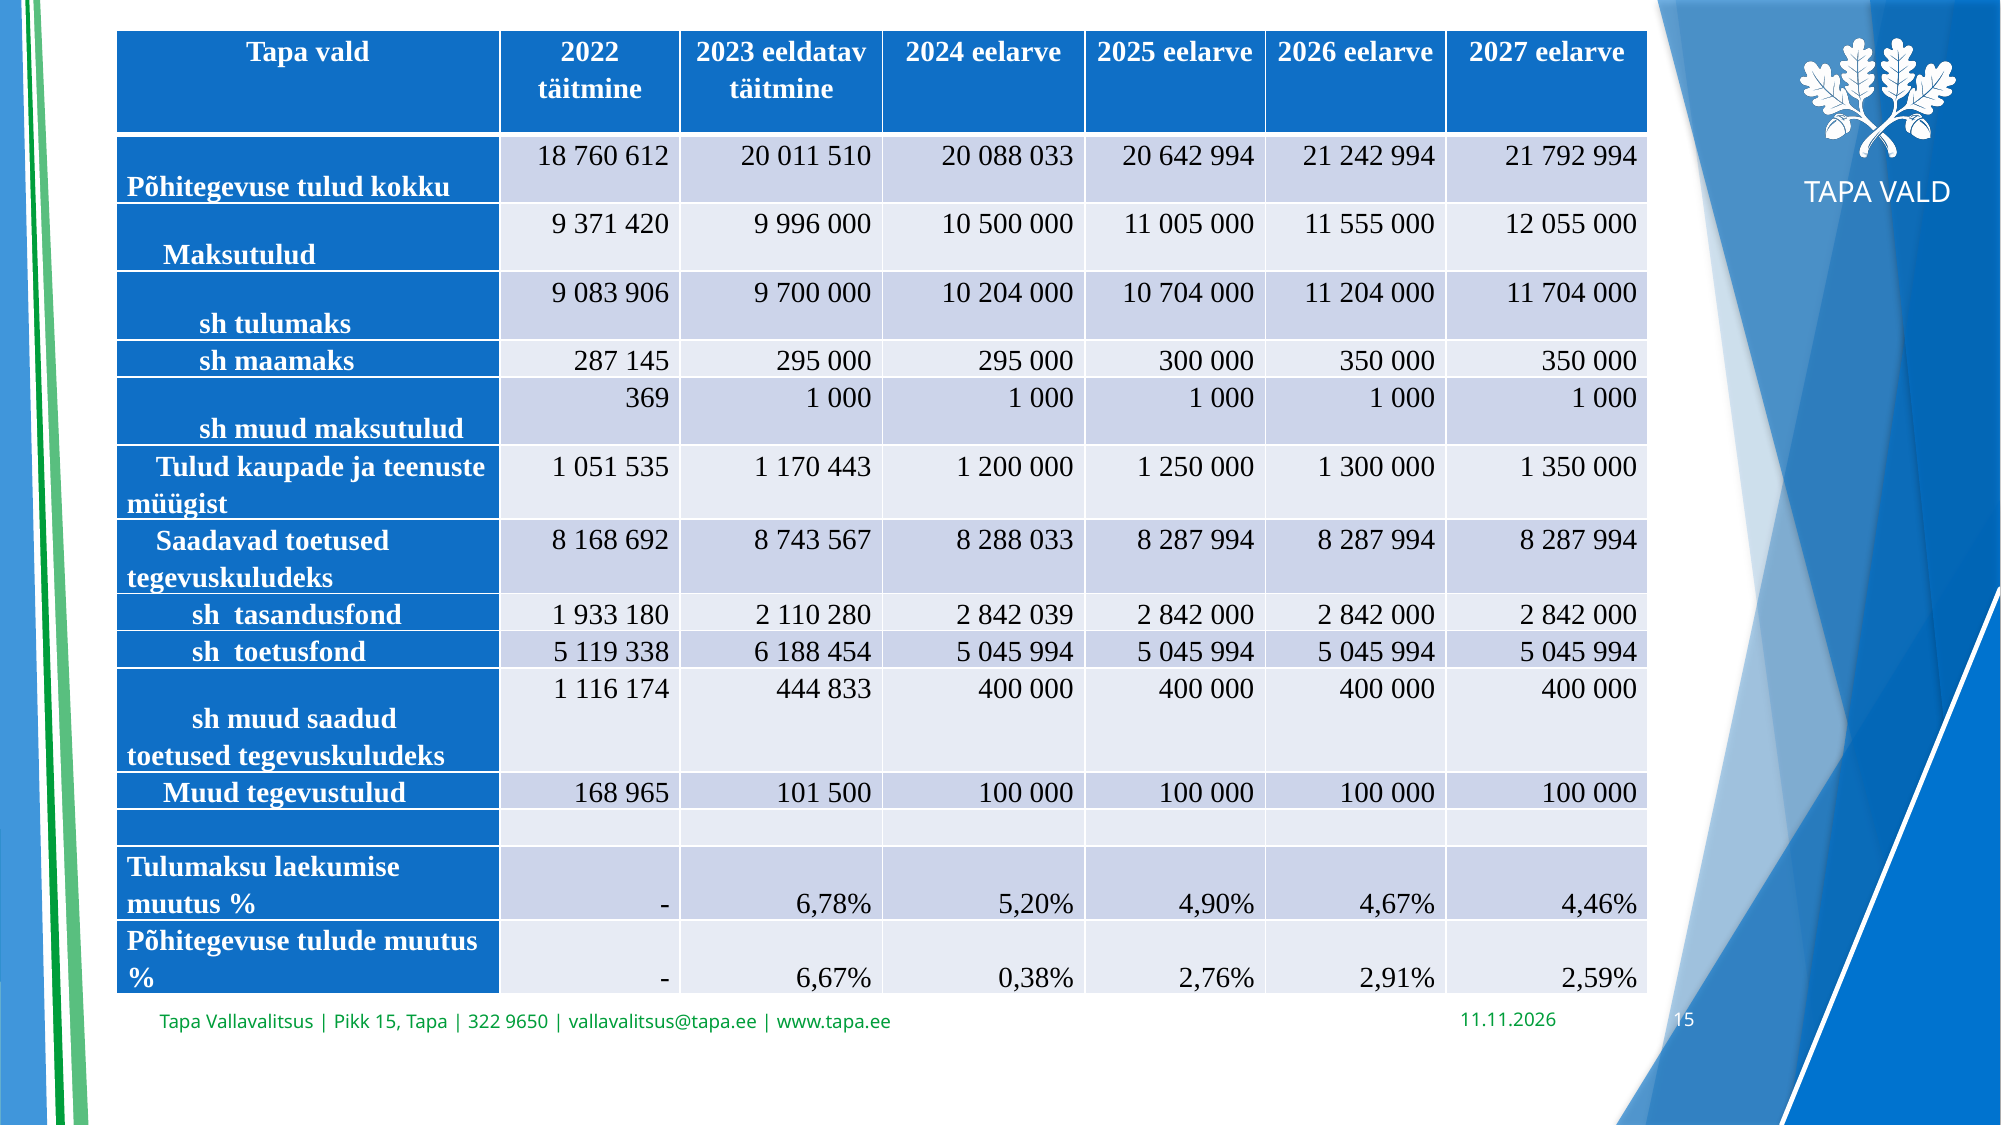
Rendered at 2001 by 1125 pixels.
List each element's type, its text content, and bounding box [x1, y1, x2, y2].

table_cell 0,38% [883, 921, 1084, 992]
table_cell 8 287 994 [1266, 520, 1445, 593]
table_cell 369 [501, 378, 679, 444]
table_cell 2,76% [1086, 921, 1265, 992]
table_cell 1 200 000 [883, 446, 1084, 518]
table_cell 8 287 994 [1086, 520, 1265, 593]
table_cell 8 288 033 [883, 520, 1084, 593]
table_header 2023 eeldatav täitmine [681, 31, 882, 132]
table_cell 10 500 000 [883, 204, 1084, 270]
table_cell 5 045 994 [883, 631, 1084, 667]
table_cell [1086, 810, 1265, 845]
table_cell 5 045 994 [1447, 631, 1647, 667]
slide_number 15 [1597, 990, 1710, 1051]
table_cell 20 011 510 [681, 137, 882, 202]
table_cell 350 000 [1447, 341, 1647, 376]
table_cell 8 743 567 [681, 520, 882, 593]
table_cell 4,46% [1447, 847, 1647, 919]
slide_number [1421, 990, 1572, 1051]
table_cell 5 045 994 [1266, 631, 1445, 667]
table_cell 101 500 [681, 773, 882, 808]
table_cell [681, 810, 882, 845]
table_header 2027 eelarve [1447, 31, 1647, 132]
table_cell 21 242 994 [1266, 137, 1445, 202]
table_cell 2 842 000 [1447, 594, 1647, 630]
table_cell 100 000 [1447, 773, 1647, 808]
table_cell 1 350 000 [1447, 446, 1647, 518]
table_cell 2 110 280 [681, 594, 882, 630]
table_cell 18 760 612 [501, 137, 679, 202]
table_cell [501, 810, 679, 845]
table_cell 100 000 [1086, 773, 1265, 808]
table_cell 168 965 [501, 773, 679, 808]
table_cell 4,67% [1266, 847, 1445, 919]
table_cell 1 933 180 [501, 594, 679, 630]
table_cell 2,59% [1447, 921, 1647, 993]
table_cell 5,20% [883, 847, 1084, 919]
table_cell sh tulumaks [117, 272, 499, 339]
table_cell 2 842 039 [883, 594, 1084, 630]
table_cell Põhitegevuse tulude muutus % [117, 921, 499, 993]
table_cell Tulud kaupade ja teenuste müügist [117, 446, 499, 518]
table_cell sh muud maksutulud [117, 378, 499, 444]
table_cell 1 000 [1447, 378, 1647, 444]
table_cell sh maamaks [117, 341, 499, 376]
table_cell 11 555 000 [1266, 204, 1445, 270]
table_cell 2,91% [1266, 921, 1445, 993]
table_header 2026 eelarve [1266, 31, 1445, 132]
table_cell 400 000 [1086, 669, 1265, 771]
table_cell 350 000 [1266, 341, 1445, 376]
table_cell 9 996 000 [681, 204, 882, 270]
table_cell 295 000 [883, 341, 1084, 376]
footer Tapa Vallavalitsus | Pikk 15, Tapa | 322 9650 | vallavalitsus@tapa.ee | www.tapa.ee [144, 992, 1396, 1053]
table_cell 1 000 [681, 378, 882, 444]
table_cell 1 300 000 [1266, 446, 1445, 518]
table_cell [883, 810, 1084, 845]
table_cell 10 204 000 [883, 272, 1084, 339]
table_cell 2 842 000 [1266, 594, 1445, 630]
table_cell 2 842 000 [1086, 594, 1265, 630]
table_cell [117, 810, 499, 845]
table_header 2024 eelarve [883, 31, 1084, 132]
table_cell 400 000 [1266, 669, 1445, 771]
picture [1800, 38, 1956, 158]
table_cell 6 188 454 [681, 631, 882, 667]
table_cell 295 000 [681, 341, 882, 376]
table_cell 100 000 [883, 773, 1084, 808]
table_cell 444 833 [681, 669, 882, 771]
table_cell 1 170 443 [681, 446, 882, 518]
table_cell 5 045 994 [1086, 631, 1265, 667]
table_cell 12 055 000 [1447, 204, 1647, 270]
table_cell 21 792 994 [1447, 137, 1647, 202]
table_cell sh tasandusfond [117, 594, 499, 630]
table_cell 11 704 000 [1447, 272, 1647, 339]
table_header 2025 eelarve [1086, 31, 1265, 132]
table_cell 4,90% [1086, 847, 1265, 919]
table_cell [1266, 810, 1445, 845]
table_cell Tulumaksu laekumise muutus % [117, 847, 499, 919]
table_cell 6,67% [681, 921, 882, 992]
table_cell 287 145 [501, 341, 679, 376]
table_cell 300 000 [1086, 341, 1265, 376]
table_cell 9 371 420 [501, 204, 679, 270]
table_cell 1 250 000 [1086, 446, 1265, 518]
table_cell 100 000 [1266, 773, 1445, 808]
table_cell 20 642 994 [1086, 137, 1265, 202]
table_cell Põhitegevuse tulud kokku [117, 137, 499, 202]
table_cell - [501, 847, 679, 919]
table_header 2022 täitmine [501, 31, 679, 132]
table_cell 9 700 000 [681, 272, 882, 339]
table_cell 6,78% [681, 847, 882, 919]
table_cell Muud tegevustulud [117, 773, 499, 808]
table_cell Maksutulud [117, 204, 499, 270]
table_cell 11 204 000 [1266, 272, 1445, 339]
table_cell 5 119 338 [501, 631, 679, 667]
table_cell [1447, 810, 1647, 845]
table_cell 1 000 [1086, 378, 1265, 444]
table_cell 1 116 174 [501, 669, 679, 771]
table_cell - [501, 921, 679, 992]
table_cell 20 088 033 [883, 137, 1084, 202]
table_cell 11 005 000 [1086, 204, 1265, 270]
table_cell sh muud saadud toetused tegevuskuludeks [117, 669, 499, 771]
table_cell Saadavad toetused tegevuskuludeks [117, 520, 499, 593]
table_cell 400 000 [883, 669, 1084, 771]
table_header Tapa vald [117, 31, 499, 132]
table_cell 1 000 [883, 378, 1084, 444]
table_cell 8 287 994 [1447, 520, 1647, 593]
table_cell 10 704 000 [1086, 272, 1265, 339]
table_cell 8 168 692 [501, 520, 679, 593]
table_cell 9 083 906 [501, 272, 679, 339]
table_cell 400 000 [1447, 669, 1647, 771]
table_cell 1 000 [1266, 378, 1445, 444]
table_cell sh toetusfond [117, 631, 499, 667]
table_cell 1 051 535 [501, 446, 679, 518]
